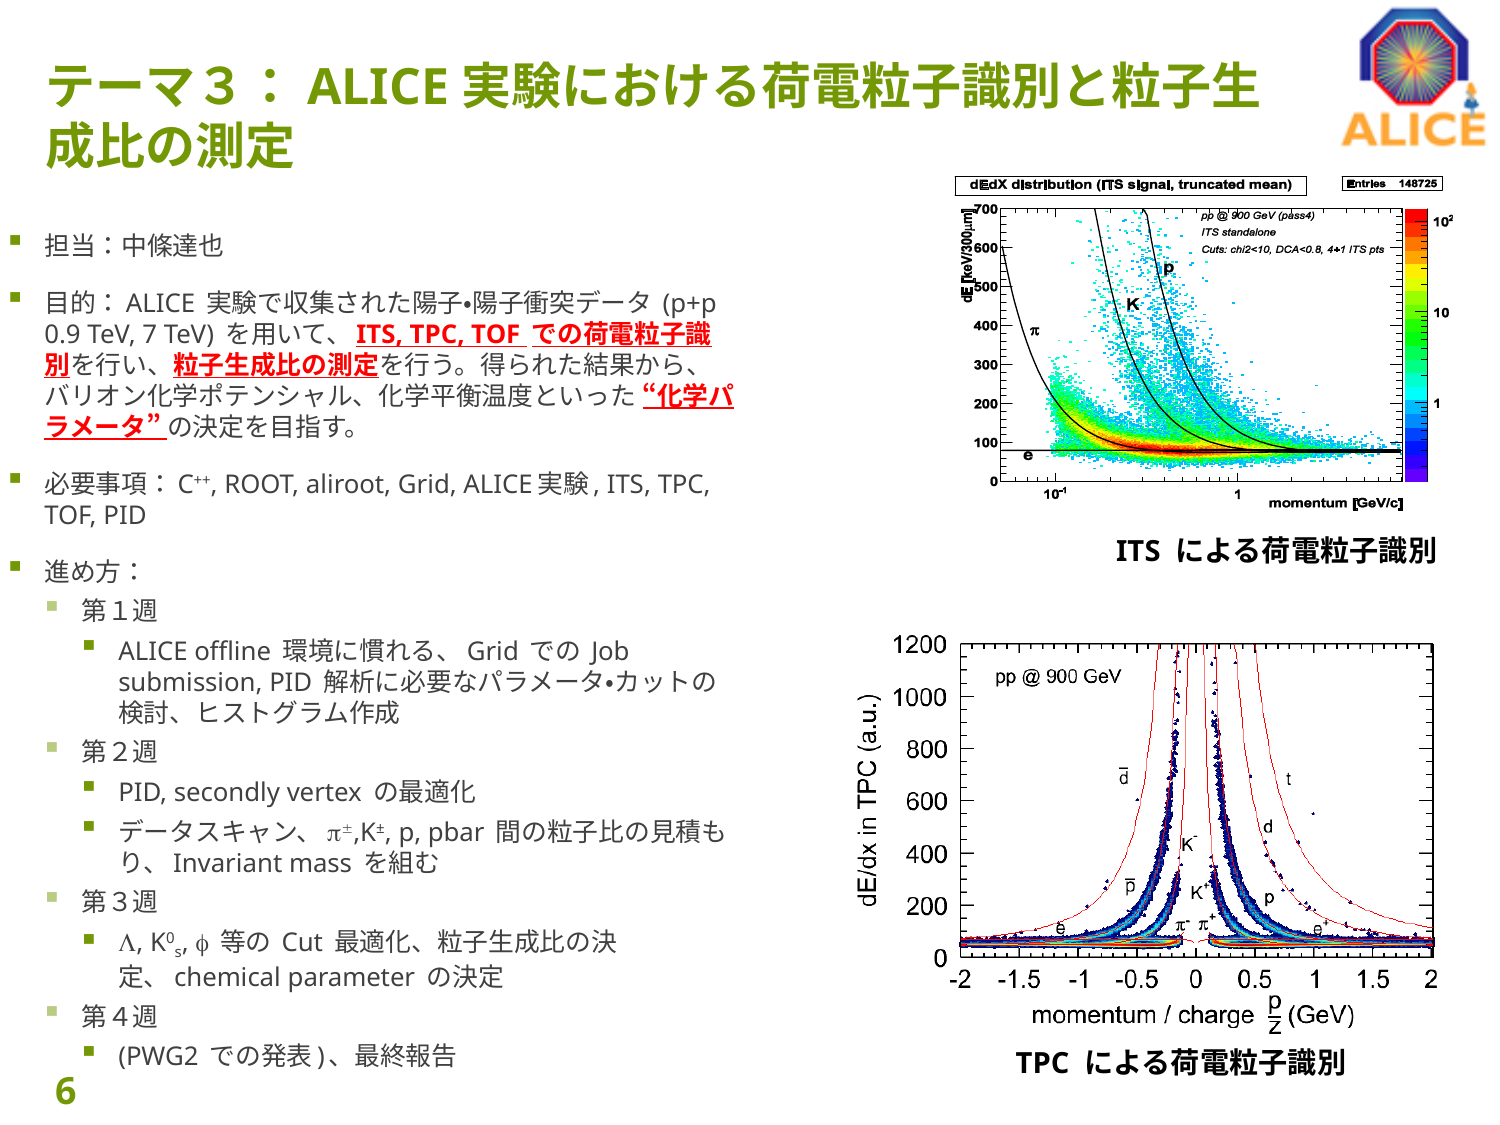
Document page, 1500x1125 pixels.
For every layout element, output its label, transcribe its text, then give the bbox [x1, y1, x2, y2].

slide_number 6 [0, 1062, 132, 1123]
text_box ITS による荷電粒子識別 [1101, 524, 1453, 575]
picture [1327, 0, 1500, 159]
picture [949, 174, 1454, 517]
text_box TPC による荷電粒子識別 [1000, 1048, 1362, 1088]
picture [824, 599, 1500, 1048]
list 担当：中條達也 目的：ALICE 実験で収集された陽子・陽子衝突データ (p+p 0.9 TeV, 7 TeV) を用いて、ITS, TPC, TOF での荷電粒子識別を行い、粒子生成比の測定を行う。得られた結果から、バリオン化学ポテンシャル、化学平衡温度といった “化学パラメータ” の決定を目指す。 必要事項：C++, ROOT, aliroot, Grid, ALICE実験, ITS, TPC, TOF, PID 進め方： 第１週 ALICE offline 環境に慣れる、Grid での Job submission, PID 解析に必要なパラメータ・カットの検討、ヒストグラム作成 第２週 PID, secondly vertex の最適化 データスキャン、p±,K±, p, pbar 間の粒子比の見積もり、Invariant mass を組む 第３週 L, K0s, f 等の Cut 最適化、粒子生成比の決定、chemical parameter の決定 第４週 (PWG2 での発表)、最終報告 [0, 222, 750, 1089]
title テーマ３：ALICE実験における荷電粒子識別と粒子生成比の測定 [37, 0, 1324, 183]
